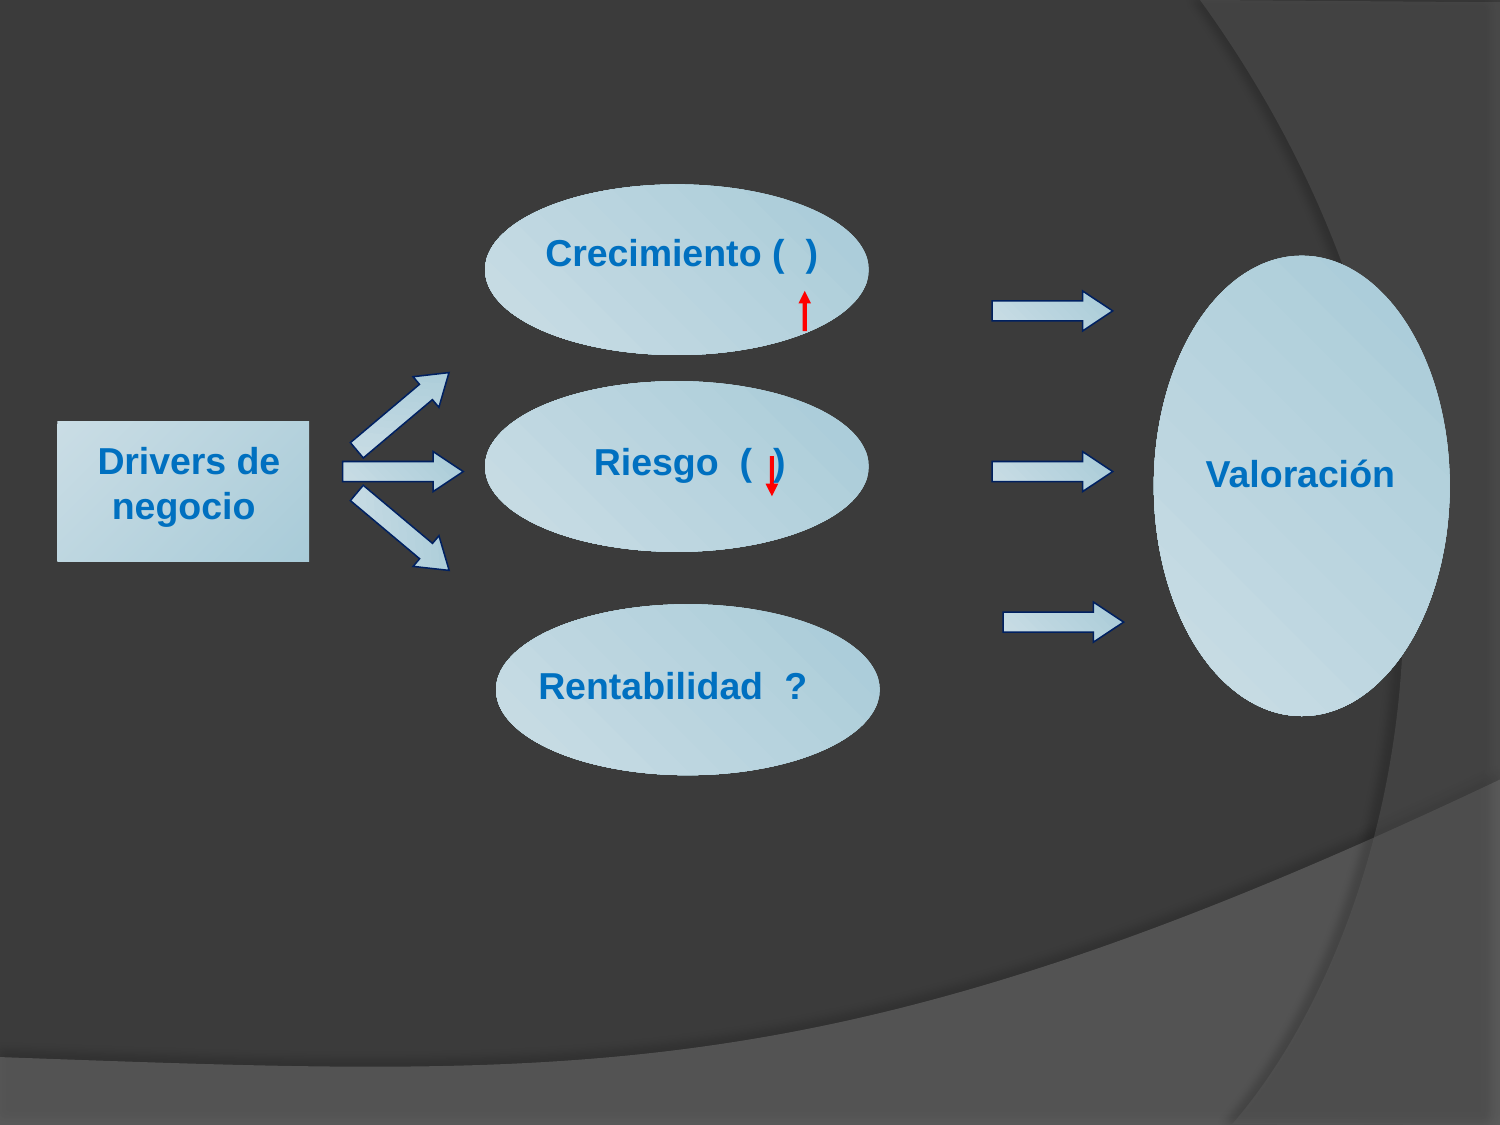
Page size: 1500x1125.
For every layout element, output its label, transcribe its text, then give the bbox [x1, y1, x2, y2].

text_box [350, 485, 450, 571]
text_box [992, 451, 1113, 492]
text_box [485, 235, 867, 355]
text_box [485, 381, 869, 552]
text_box [1153, 255, 1450, 717]
text_box Rentabilidad ? [488, 654, 858, 715]
text_box [57, 421, 310, 431]
text_box [1003, 602, 1124, 643]
text_box Drivers de negocio [51, 431, 327, 534]
text_box [992, 290, 1113, 332]
text_box Riesgo ( ) [530, 430, 860, 491]
text_box [519, 184, 835, 221]
text_box [342, 451, 464, 492]
text_box [57, 534, 310, 562]
text_box Valoración [1163, 444, 1438, 502]
text_box Crecimiento ( ) [501, 221, 873, 282]
text_box [350, 372, 449, 458]
text_box [504, 604, 880, 776]
text_box [798, 290, 811, 332]
